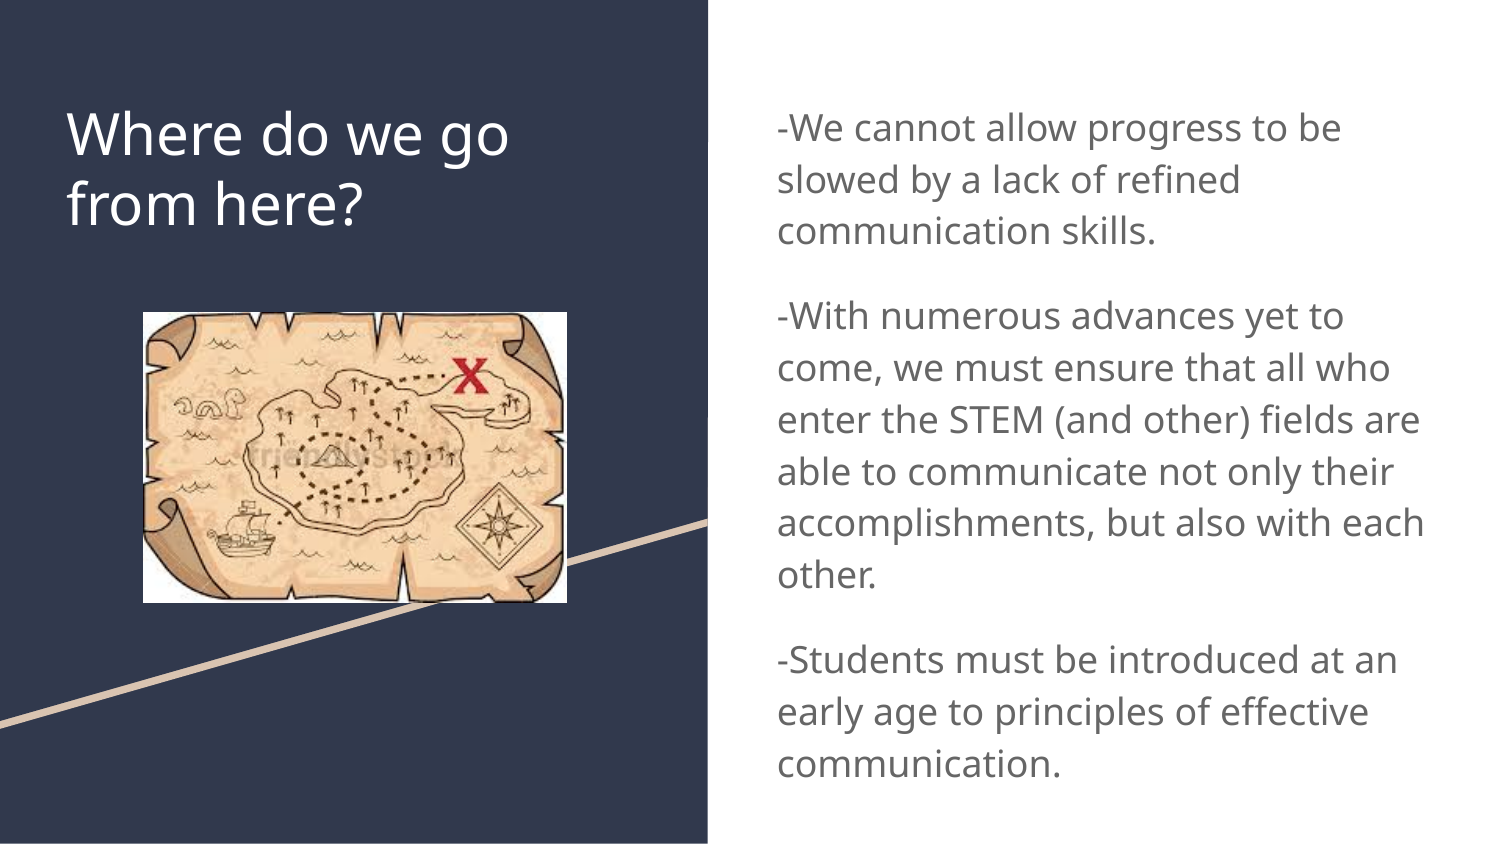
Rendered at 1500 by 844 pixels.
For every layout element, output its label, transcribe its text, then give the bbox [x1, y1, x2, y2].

list -We cannot allow progress to be slowed by a lack of refined communication skills. -With numerous advances yet to come, we must ensure that all who enter the STEM (and other) fields are able to communicate not only their accomplishments, but also with each other. -Students must be introduced at an early age to principles of effective communication. [761, 82, 1446, 755]
title Where do we go from here? [51, 82, 660, 494]
picture [143, 312, 568, 604]
